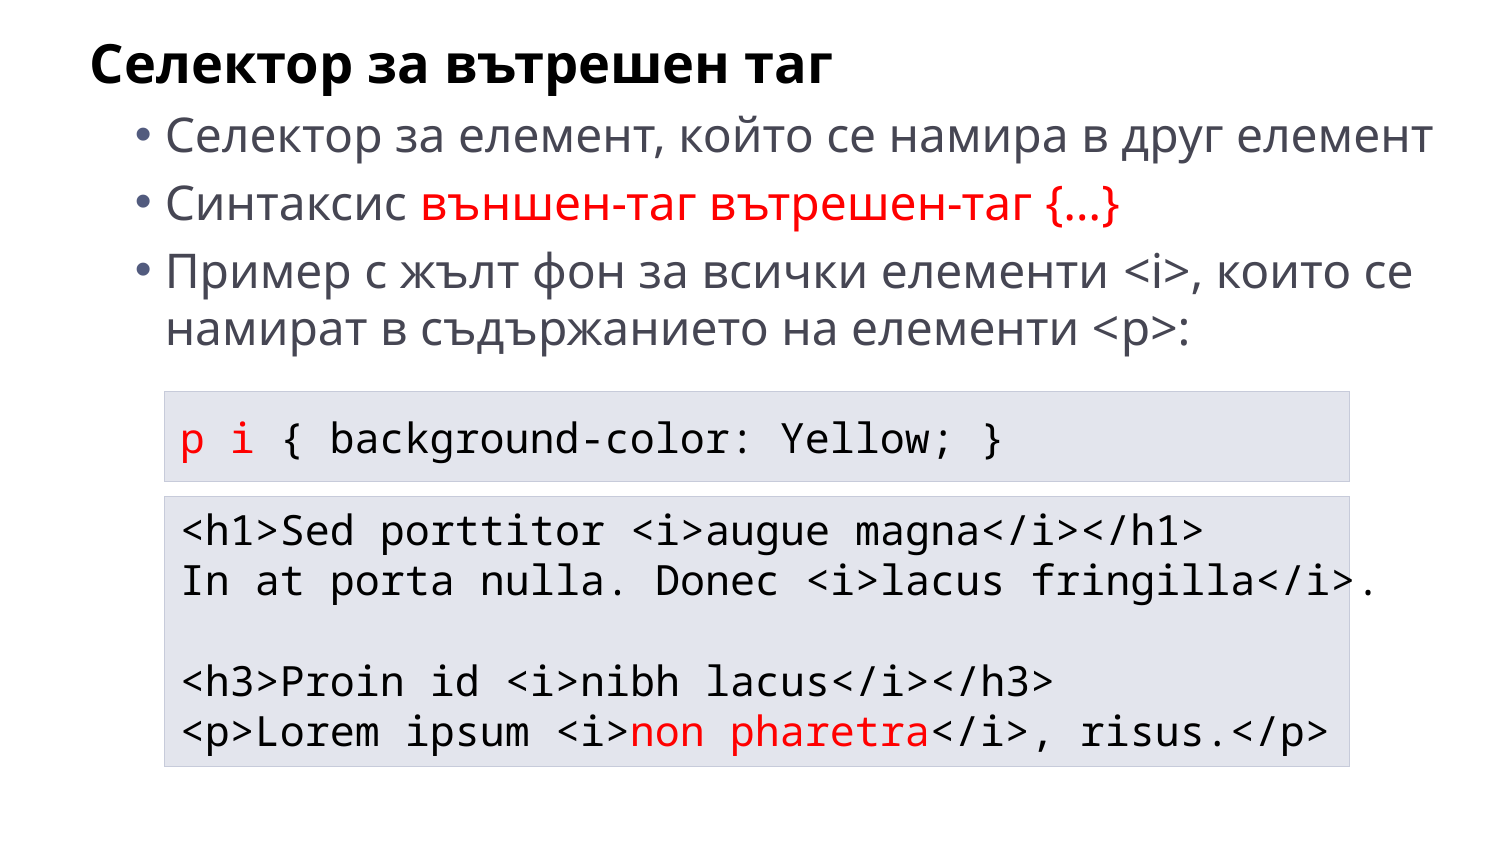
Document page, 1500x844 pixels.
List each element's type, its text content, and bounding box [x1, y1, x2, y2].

text_box <h1>Sed porttitor <i>augue magna</i></h1> In at porta nulla. Donec <i>lacus fringilla</i>. <h3>Proin id <i>nibh lacus</i></h3> <p>Lorem ipsum <i>non pharetra</i>, risus.</p> [164, 496, 1350, 767]
list Селектор за вътрешен таг Селектор за елемент, който се намира в друг елемент Синтаксис външен-таг вътрешен-таг {…} Пример с жълт фон за всички елементи <i>, които се намират в съдържанието на елементи <p>: [75, 21, 1475, 835]
text_box p i { background-color: Yellow; } [164, 391, 1350, 482]
